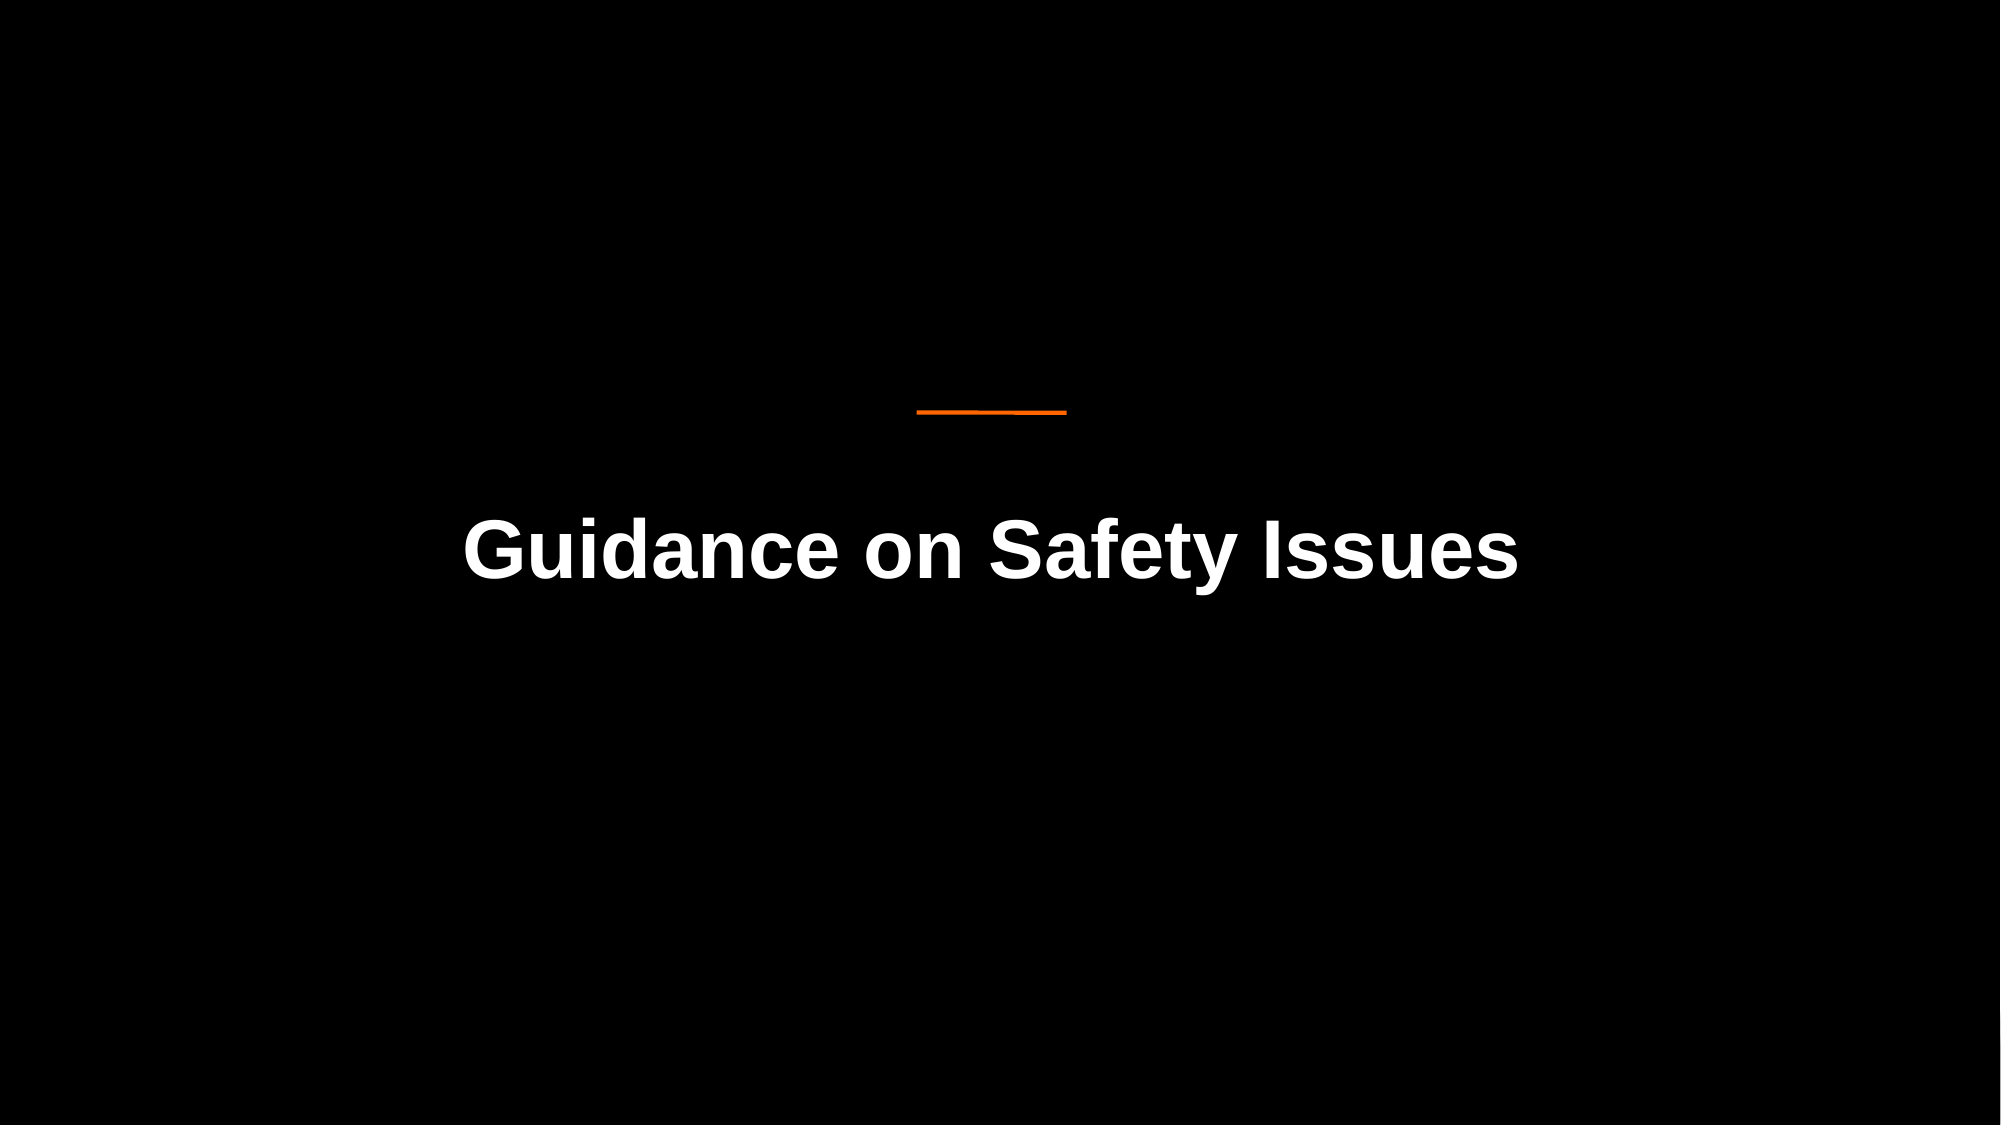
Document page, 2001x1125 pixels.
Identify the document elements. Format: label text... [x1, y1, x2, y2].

title Guidance on Safety Issues [249, 487, 1734, 625]
